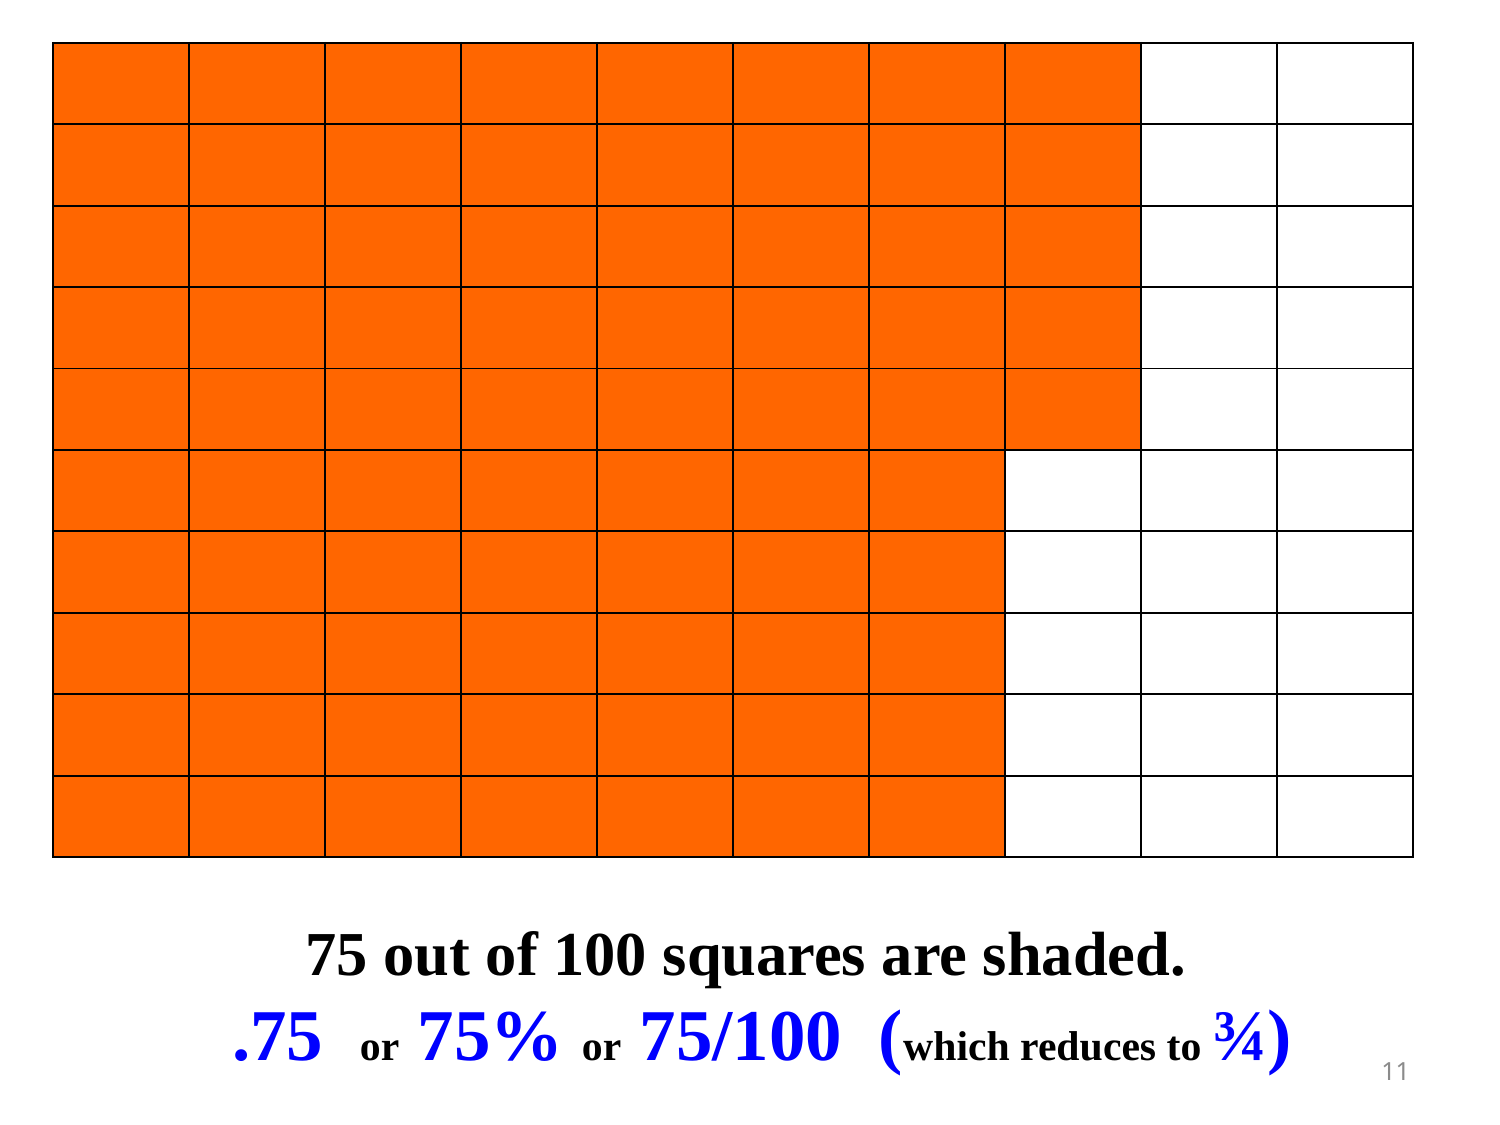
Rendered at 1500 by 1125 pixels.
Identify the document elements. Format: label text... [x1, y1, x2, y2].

table_cell [870, 532, 1004, 612]
table_cell [1278, 451, 1412, 530]
table_cell [190, 288, 324, 368]
table_cell [54, 614, 188, 693]
table_cell [462, 125, 596, 205]
table_cell [326, 614, 460, 693]
table_cell [1278, 125, 1412, 205]
table_cell [462, 451, 596, 530]
table_cell [326, 369, 460, 449]
table_cell [54, 777, 188, 856]
table_cell [1006, 614, 1140, 693]
table_cell [598, 288, 732, 368]
table_header [462, 44, 596, 123]
table_cell [598, 207, 732, 286]
table_cell [1142, 777, 1276, 856]
table_cell [598, 451, 732, 530]
table_cell [1006, 207, 1140, 286]
table_cell [54, 207, 188, 286]
table_cell [326, 777, 460, 856]
table_header [598, 44, 732, 123]
table_header [734, 44, 868, 123]
table_cell [1278, 369, 1412, 449]
table_cell [54, 695, 188, 775]
table_cell [190, 369, 324, 449]
table_cell [190, 777, 324, 856]
table_cell [326, 451, 460, 530]
table_cell [734, 777, 868, 856]
table_cell [54, 451, 188, 530]
table_cell [598, 369, 732, 449]
table_cell [598, 614, 732, 693]
table_header [870, 44, 1004, 123]
table_header [54, 44, 188, 123]
table_cell [870, 695, 1004, 775]
table_cell [1278, 695, 1412, 775]
table_cell [190, 614, 324, 693]
table_cell [598, 695, 732, 775]
table_cell [326, 207, 460, 286]
slide_number 11 [1074, 1042, 1425, 1103]
table_cell [1006, 695, 1140, 775]
table_cell [1006, 125, 1140, 205]
table_cell [870, 207, 1004, 286]
table_header [326, 44, 460, 123]
table_cell [54, 532, 188, 612]
table_cell [1278, 288, 1412, 368]
table_cell [1278, 532, 1412, 612]
table_cell [54, 288, 188, 368]
table_cell [1278, 614, 1412, 693]
table_cell [190, 451, 324, 530]
table_cell [462, 614, 596, 693]
table_cell [734, 532, 868, 612]
table_cell [326, 695, 460, 775]
table_cell [734, 288, 868, 368]
table_cell [1006, 288, 1140, 368]
table_cell [462, 695, 596, 775]
table_header [1142, 44, 1276, 123]
table_cell [1006, 451, 1140, 530]
table_cell [462, 532, 596, 612]
table_cell [326, 288, 460, 368]
table_cell [1006, 777, 1140, 856]
table_cell [734, 614, 868, 693]
table_cell [870, 777, 1004, 856]
table_cell [598, 532, 732, 612]
table_cell [1006, 532, 1140, 612]
table_cell [598, 777, 732, 856]
table_header [1278, 44, 1412, 123]
table_header [190, 44, 324, 123]
table_cell [734, 207, 868, 286]
table_cell [734, 125, 868, 205]
table_cell [190, 125, 324, 205]
table_cell [1278, 207, 1412, 286]
table_cell [870, 288, 1004, 368]
table_cell [462, 369, 596, 449]
table_cell [1142, 532, 1276, 612]
table_cell [1006, 369, 1140, 449]
table_cell [870, 614, 1004, 693]
table_cell [462, 777, 596, 856]
table_cell [870, 125, 1004, 205]
table_cell [54, 369, 188, 449]
table_cell [870, 369, 1004, 449]
table_cell [1142, 207, 1276, 286]
table_cell [1142, 288, 1276, 368]
table_cell [326, 125, 460, 205]
table_header [1006, 44, 1140, 123]
table_cell [734, 369, 868, 449]
table_cell [1142, 369, 1276, 449]
table_cell [870, 451, 1004, 530]
table_cell [190, 207, 324, 286]
table_cell [598, 125, 732, 205]
table_cell [1142, 451, 1276, 530]
table_cell [734, 451, 868, 530]
text_box 75 out of 100 squares are shaded. .75 or 75% or 75/100 (which reduces to ¾) [100, 905, 1424, 1083]
table_cell [1142, 695, 1276, 775]
table_cell [190, 695, 324, 775]
table_cell [1142, 125, 1276, 205]
table_cell [734, 695, 868, 775]
table_cell [190, 532, 324, 612]
table_cell [54, 125, 188, 205]
table_cell [1142, 614, 1276, 693]
table_cell [1278, 777, 1412, 856]
table_cell [462, 288, 596, 368]
table_cell [326, 532, 460, 612]
table_cell [462, 207, 596, 286]
